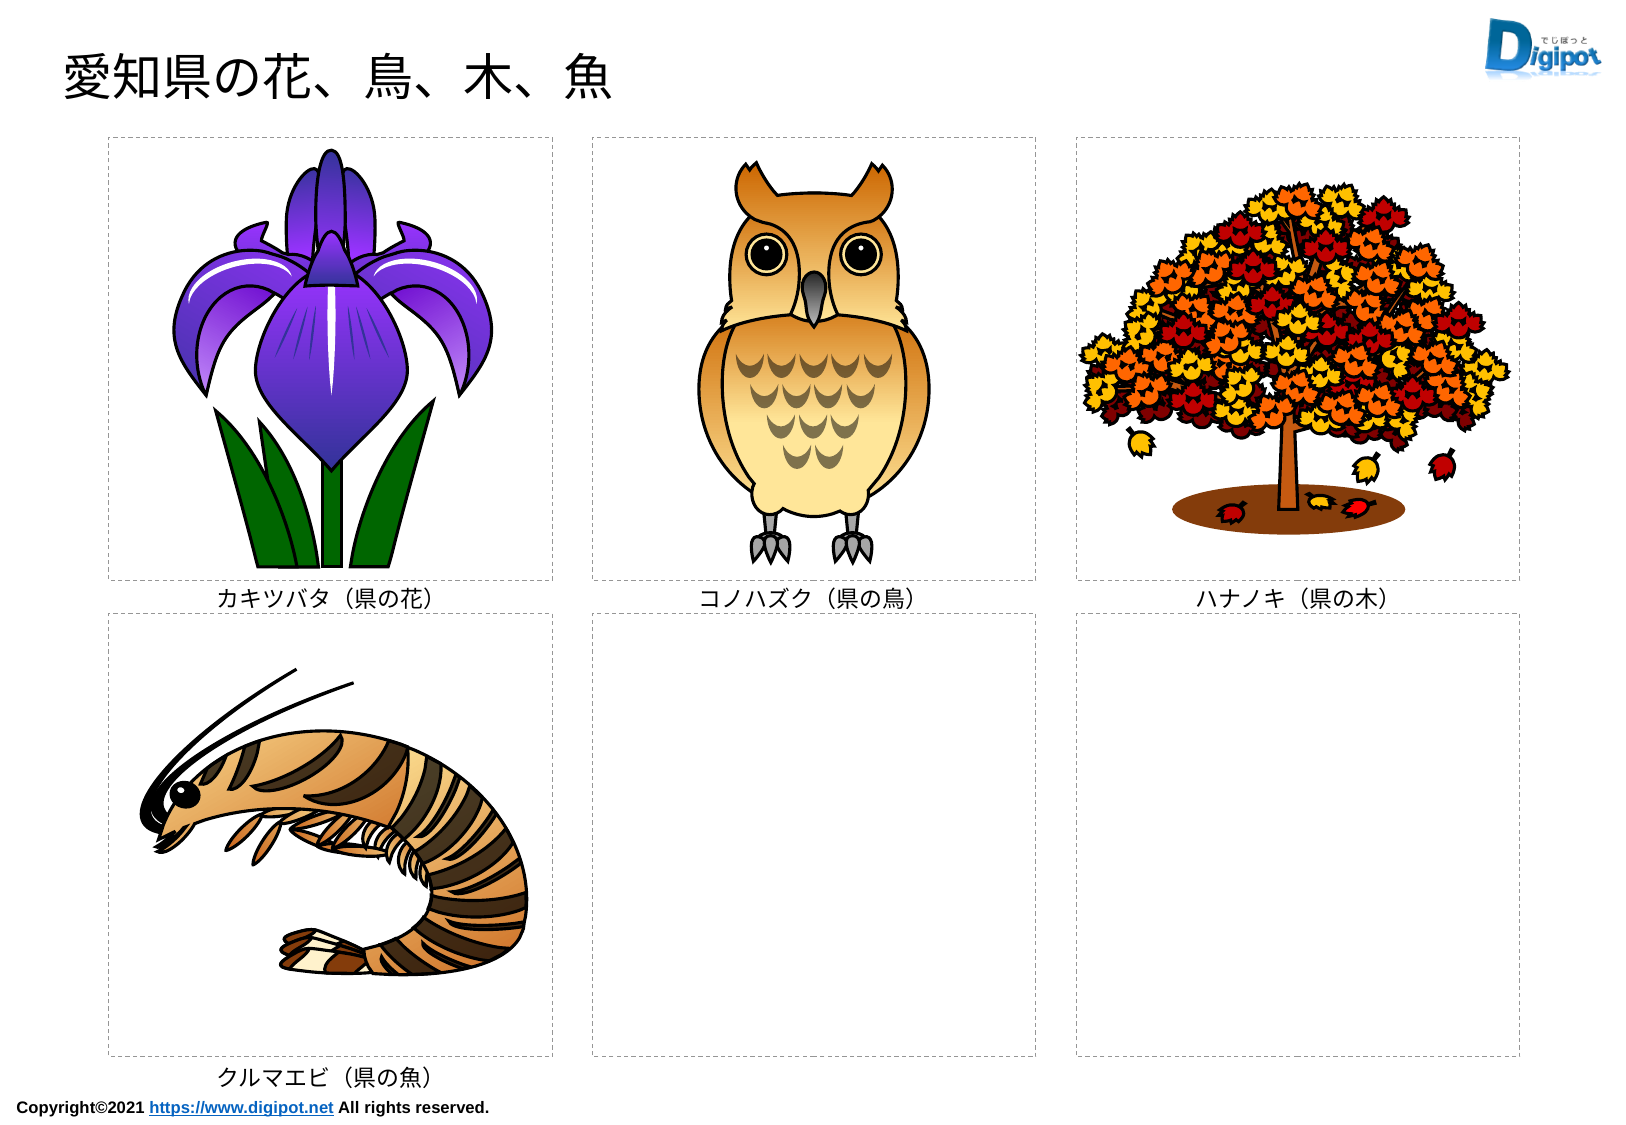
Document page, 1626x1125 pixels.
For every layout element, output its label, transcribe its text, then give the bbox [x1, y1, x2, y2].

text_box ハナノキ（県の木） [1071, 577, 1525, 620]
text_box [698, 162, 930, 563]
text_box 愛知県の花、鳥、木、魚 [48, 38, 628, 113]
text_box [173, 150, 492, 570]
text_box カキツバタ（県の花） [104, 577, 558, 620]
picture [1485, 18, 1602, 82]
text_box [120, 715, 535, 992]
text_box クルマエビ（県の魚） [104, 1056, 558, 1099]
text_box コノハズク（県の鳥） [587, 577, 1041, 620]
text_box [1080, 182, 1510, 535]
